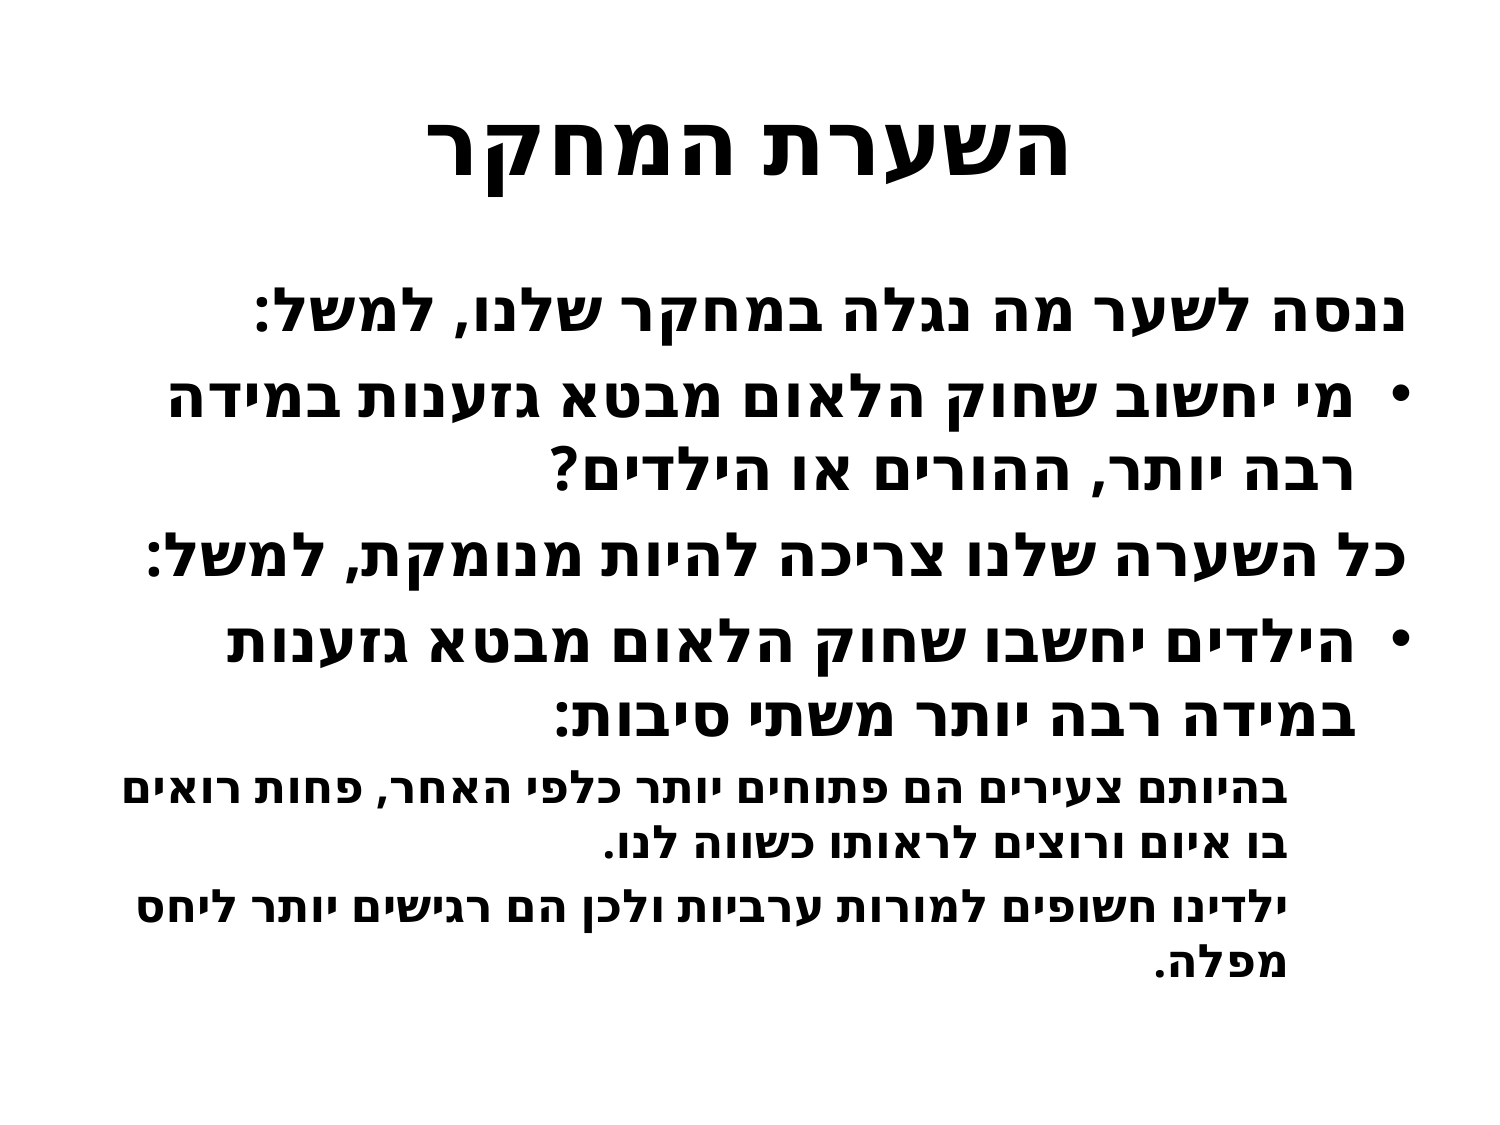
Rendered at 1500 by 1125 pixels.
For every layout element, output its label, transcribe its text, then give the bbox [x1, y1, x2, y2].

list ננסה לשער מה נגלה במחקר שלנו, למשל: מי יחשוב שחוק הלאום מבטא גזענות במידה רבה יותר, ההורים או הילדים? כל השערה שלנו צריכה להיות מנומקת, למשל: הילדים יחשבו שחוק הלאום מבטא גזענות במידה רבה יותר משתי סיבות: בהיותם צעירים הם פתוחים יותר כלפי האחר, פחות רואים בו איום ורוצים לראותו כשווה לנו. ילדינו חשופים למורות ערביות ולכן הם רגישים יותר ליחס מפלה. [75, 262, 1425, 1005]
title השערת המחקר [75, 45, 1425, 233]
